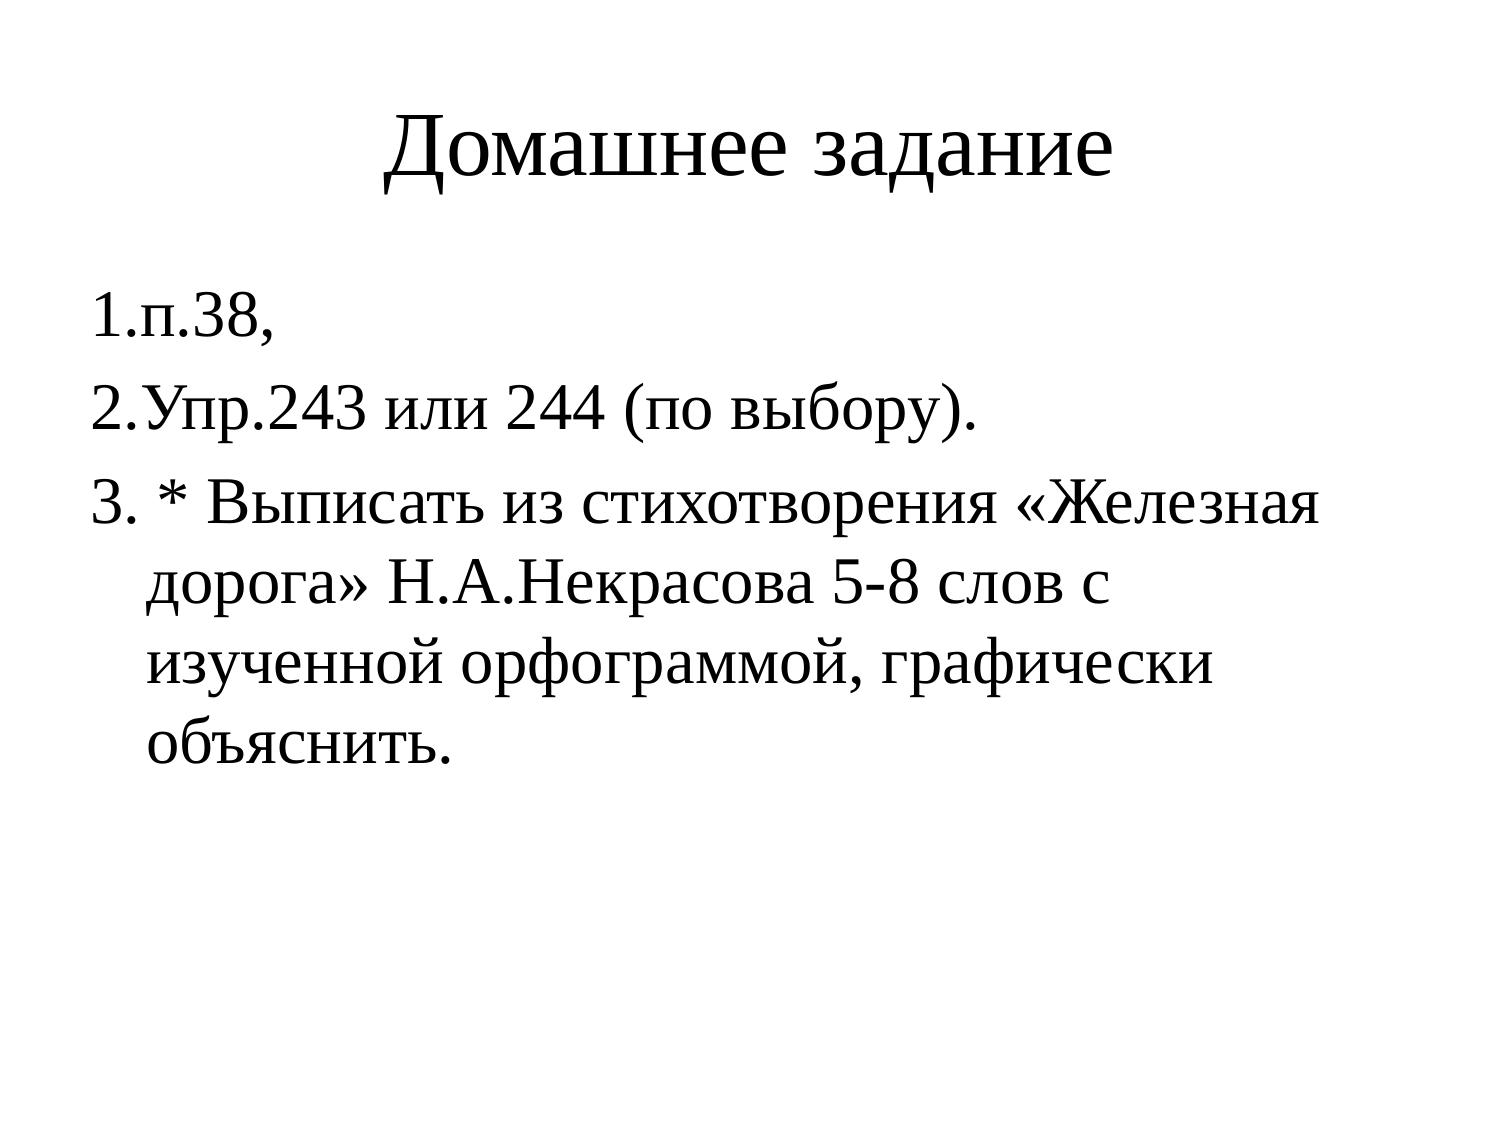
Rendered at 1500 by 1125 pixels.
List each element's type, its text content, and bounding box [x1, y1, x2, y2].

list 1.п.38, 2.Упр.243 или 244 (по выбору). 3. * Выписать из стихотворения «Железная дорога» Н.А.Некрасова 5-8 слов с изученной орфограммой, графически объяснить. [75, 262, 1425, 1005]
title Домашнее задание [75, 45, 1425, 233]
